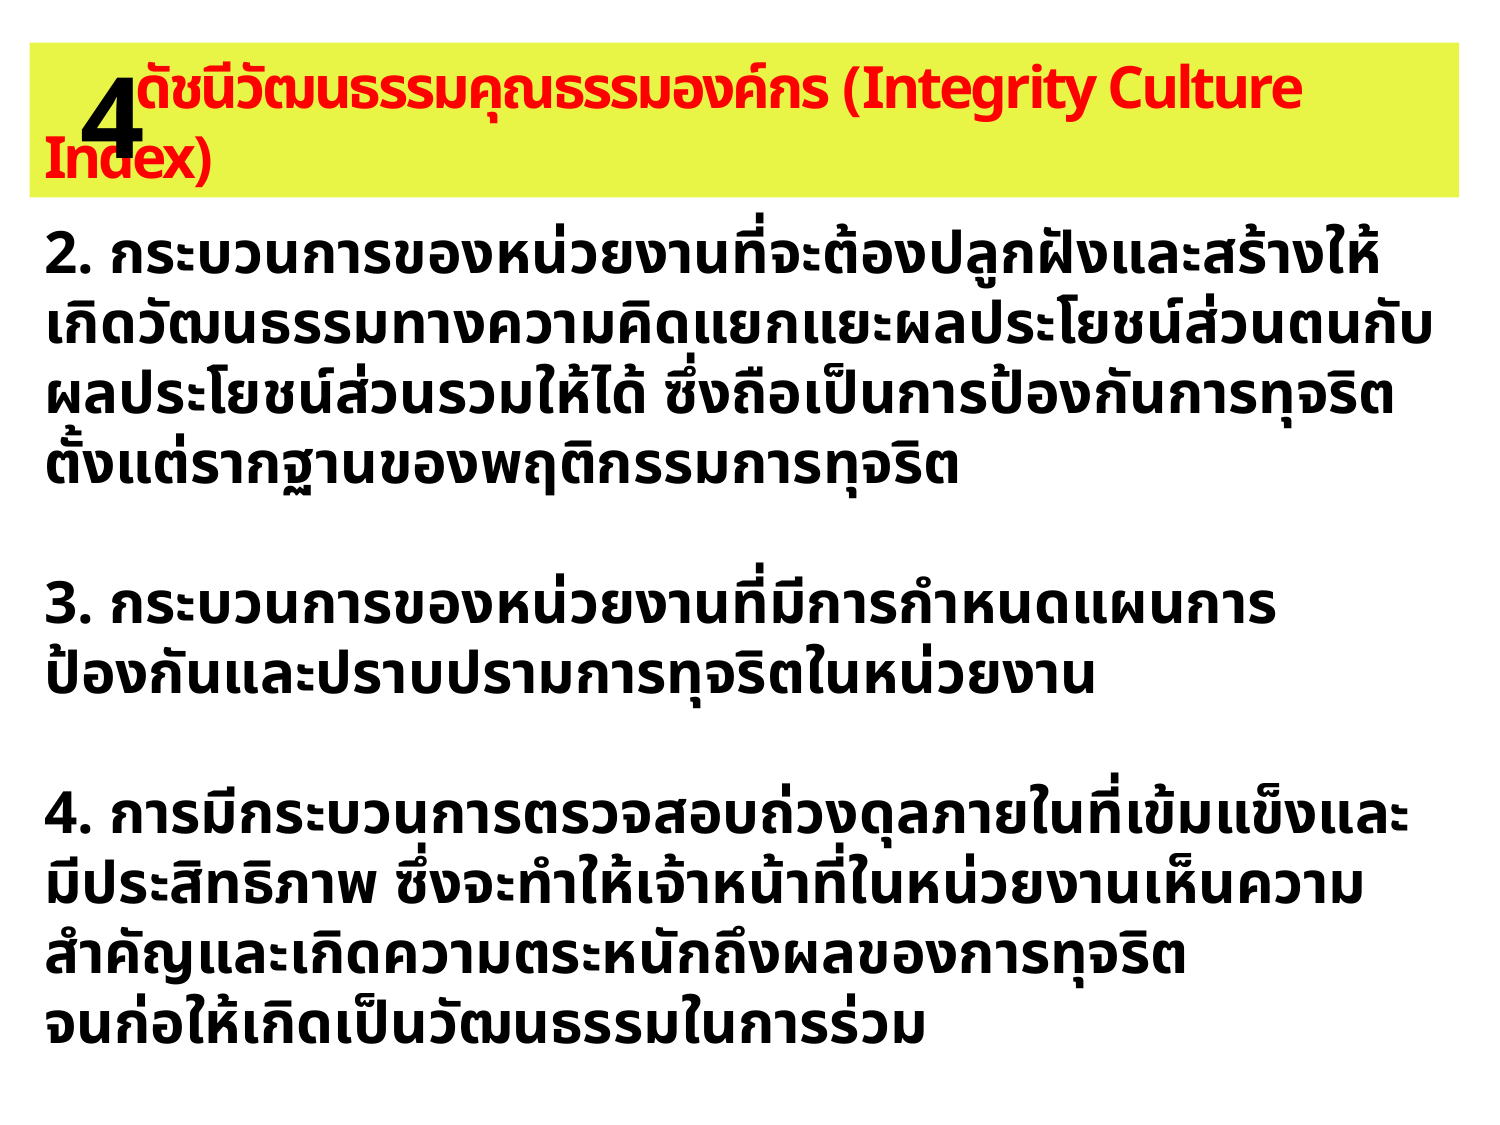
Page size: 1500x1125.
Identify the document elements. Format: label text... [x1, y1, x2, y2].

text_box ดัชนีวัฒนธรรมคุณธรรมองค์กร (Integrity Culture Index) [27, 40, 1461, 200]
text_box 4 [36, 38, 167, 189]
text_box 2. กระบวนการของหน่วยงานที่จะต้องปลูกฝังและสร้างให้เกิดวัฒนธรรมทางความคิดแยกแยะผลประโยชน์ส่วนตนกับผลประโยชน์ส่วนรวมให้ได้ ซึ่งถือเป็นการป้องกันการทุจริตตั้งแต่รากฐานของพฤติกรรมการทุจริต 3. กระบวนการของหน่วยงานที่มีการกำหนดแผนการป้องกันและปราบปรามการทุจริตในหน่วยงาน 4. การมีกระบวนการตรวจสอบถ่วงดุลภายในที่เข้มแข็งและ มีประสิทธิภาพ ซึ่งจะทำให้เจ้าหน้าที่ในหน่วยงานเห็นความสำคัญและเกิดความตระหนักถึงผลของการทุจริต จนก่อให้เกิดเป็นวัฒนธรรมในการร่วม [29, 207, 1461, 1063]
